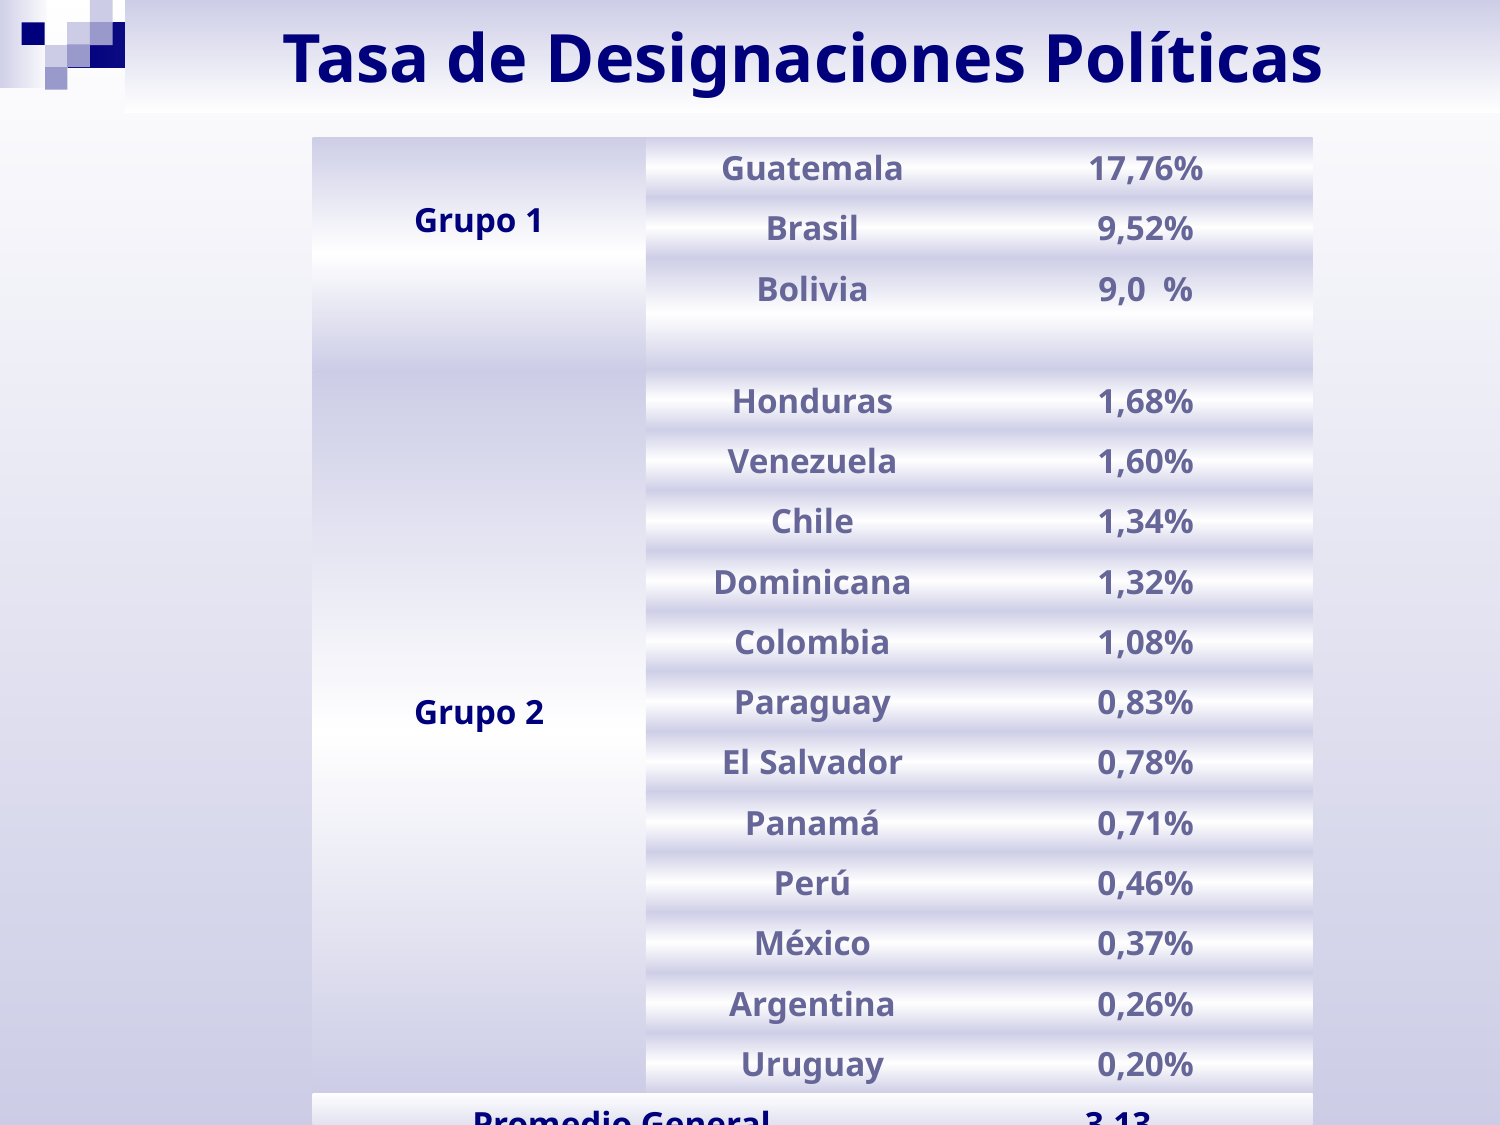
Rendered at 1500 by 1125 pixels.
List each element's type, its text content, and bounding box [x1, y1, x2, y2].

table_cell Argentina [646, 973, 979, 1034]
table_cell 0,46% [979, 853, 1312, 913]
table_header 17,76% [979, 137, 1312, 198]
table_cell Venezuela [646, 431, 979, 491]
table_cell Honduras [646, 370, 979, 431]
table_cell 0,78% [979, 732, 1312, 792]
table_cell 0,20% [979, 1034, 1312, 1094]
table_cell 0,37% [979, 913, 1312, 973]
table_cell 1,68% [979, 370, 1312, 431]
table_header Guatemala [646, 137, 979, 198]
table_cell Uruguay [646, 1034, 979, 1094]
table_cell 9,0 % [979, 258, 1312, 370]
table_cell México [646, 913, 979, 973]
table_cell 0,26% [979, 973, 1312, 1034]
table_cell Panamá [646, 792, 979, 853]
table_cell El Salvador [646, 732, 979, 792]
table_cell Chile [646, 491, 979, 551]
table_cell 1,34% [979, 491, 1312, 551]
table_cell Perú [646, 853, 979, 913]
table_header Grupo 1 [313, 137, 646, 370]
title Tasa de Designaciones Políticas [124, 0, 1500, 113]
table_cell Bolivia [646, 258, 979, 370]
table_cell Grupo 2 [313, 370, 646, 1094]
table_cell Dominicana [646, 551, 979, 611]
table_cell 1,60% [979, 431, 1312, 491]
table_cell Colombia [646, 611, 979, 672]
table_cell 1,32% [979, 551, 1312, 611]
table_cell Brasil [646, 198, 979, 258]
table_cell 9,52% [979, 198, 1312, 258]
table_cell 0,71% [979, 792, 1312, 853]
table_cell Paraguay [646, 672, 979, 732]
table_cell Promedio General 3,13 Promedio sin grupo 1 0,89 [313, 1094, 1312, 1125]
table_cell 0,83% [979, 672, 1312, 732]
table_cell 1,08% [979, 611, 1312, 672]
